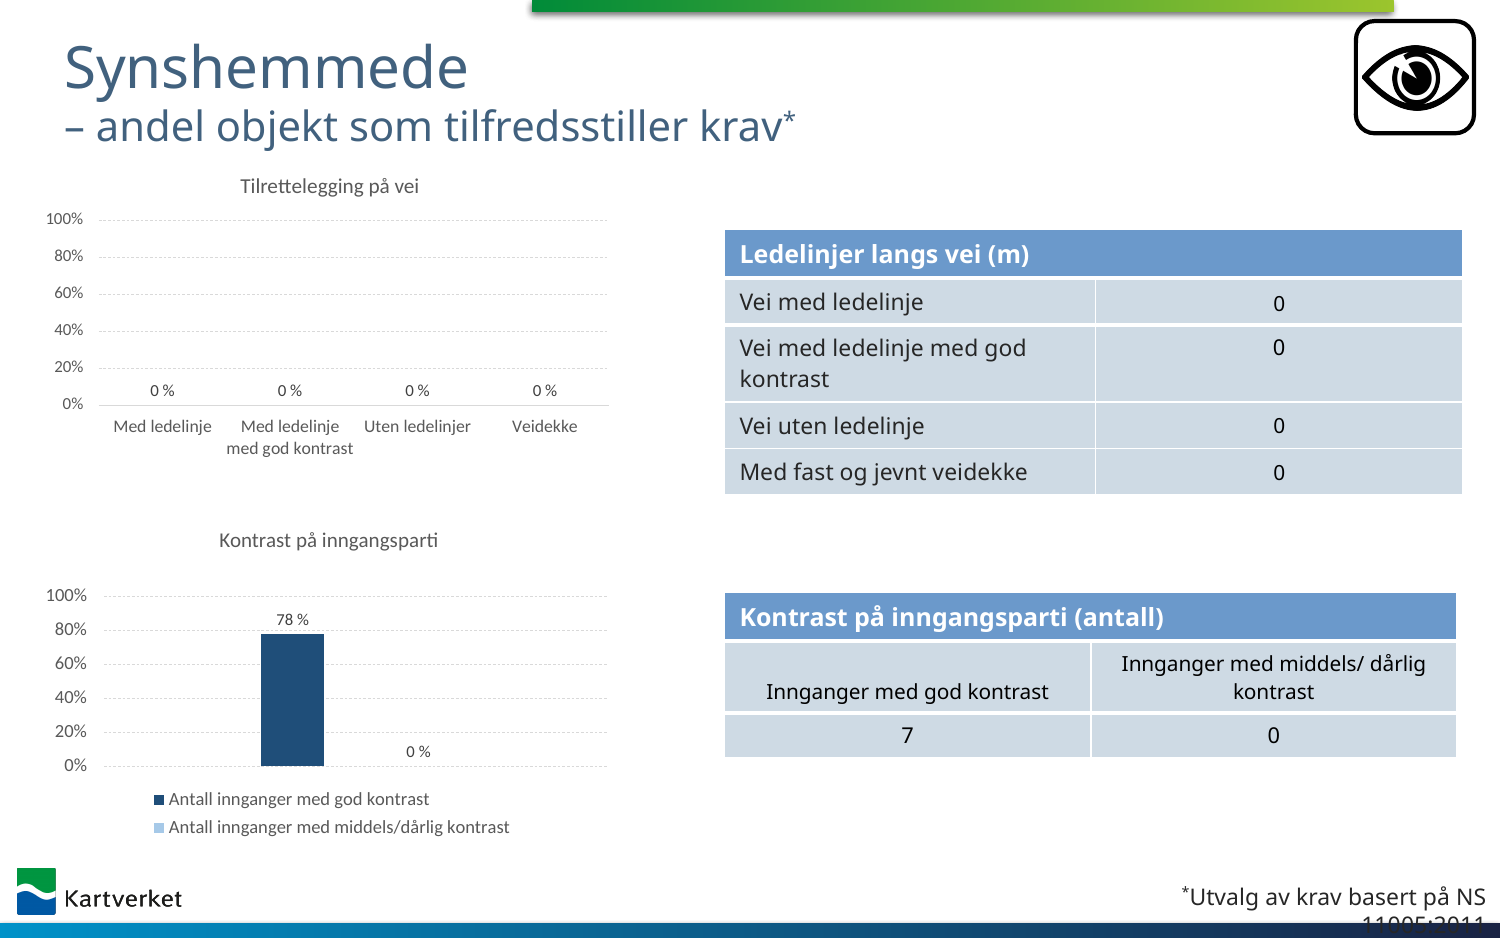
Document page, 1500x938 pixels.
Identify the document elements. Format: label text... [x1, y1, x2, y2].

table_cell 0 [1092, 715, 1456, 757]
table_cell Innganger med god kontrast [725, 643, 1090, 711]
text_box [1355, 20, 1475, 134]
table_cell 0 [1096, 403, 1462, 448]
text_box *Utvalg av krav basert på NS 11005:2011 [1068, 873, 1500, 938]
table_cell 0 [1096, 280, 1462, 323]
table_cell 7 [725, 715, 1090, 757]
table_cell 0 [1096, 449, 1462, 494]
table_header Ledelinjer langs vei (m) [725, 230, 1462, 276]
picture [41, 166, 619, 492]
table_header Kontrast på inngangsparti (antall) [725, 593, 1456, 639]
picture [41, 520, 617, 846]
table_cell Vei med ledelinje [725, 280, 1095, 323]
table_cell Vei uten ledelinje [725, 403, 1095, 448]
table_cell 0 [1096, 327, 1462, 401]
table_cell Innganger med middels/ dårlig kontrast [1092, 643, 1456, 711]
table_cell Med fast og jevnt veidekke [725, 449, 1095, 494]
table_cell Vei med ledelinje med god kontrast [725, 327, 1095, 401]
text_box Synshemmede – andel objekt som tilfredsstiller krav* [49, 24, 1431, 158]
